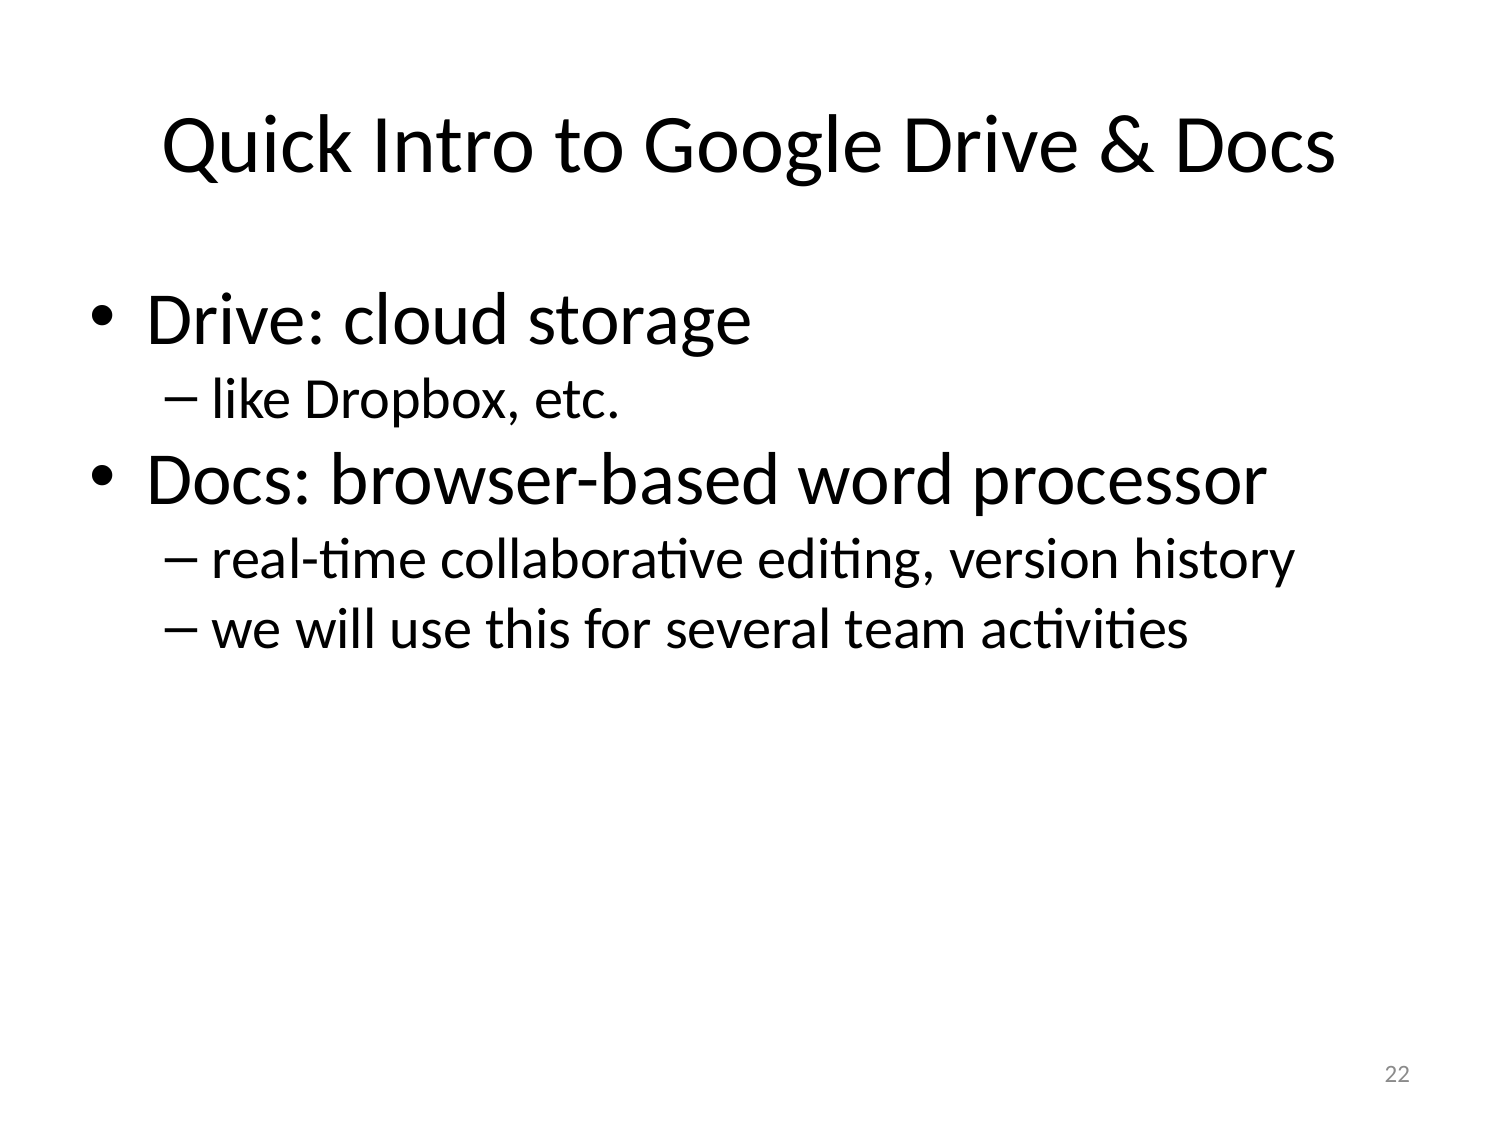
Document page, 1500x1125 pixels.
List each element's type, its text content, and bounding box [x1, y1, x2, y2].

text_box <number> [1074, 1042, 1425, 1103]
text_box Drive: cloud storage like Dropbox, etc. Docs: browser-based word processor real-time collaborative editing, version history we will use this for several team activities [75, 262, 1425, 1005]
text_box Quick Intro to Google Drive & Docs [75, 45, 1425, 233]
